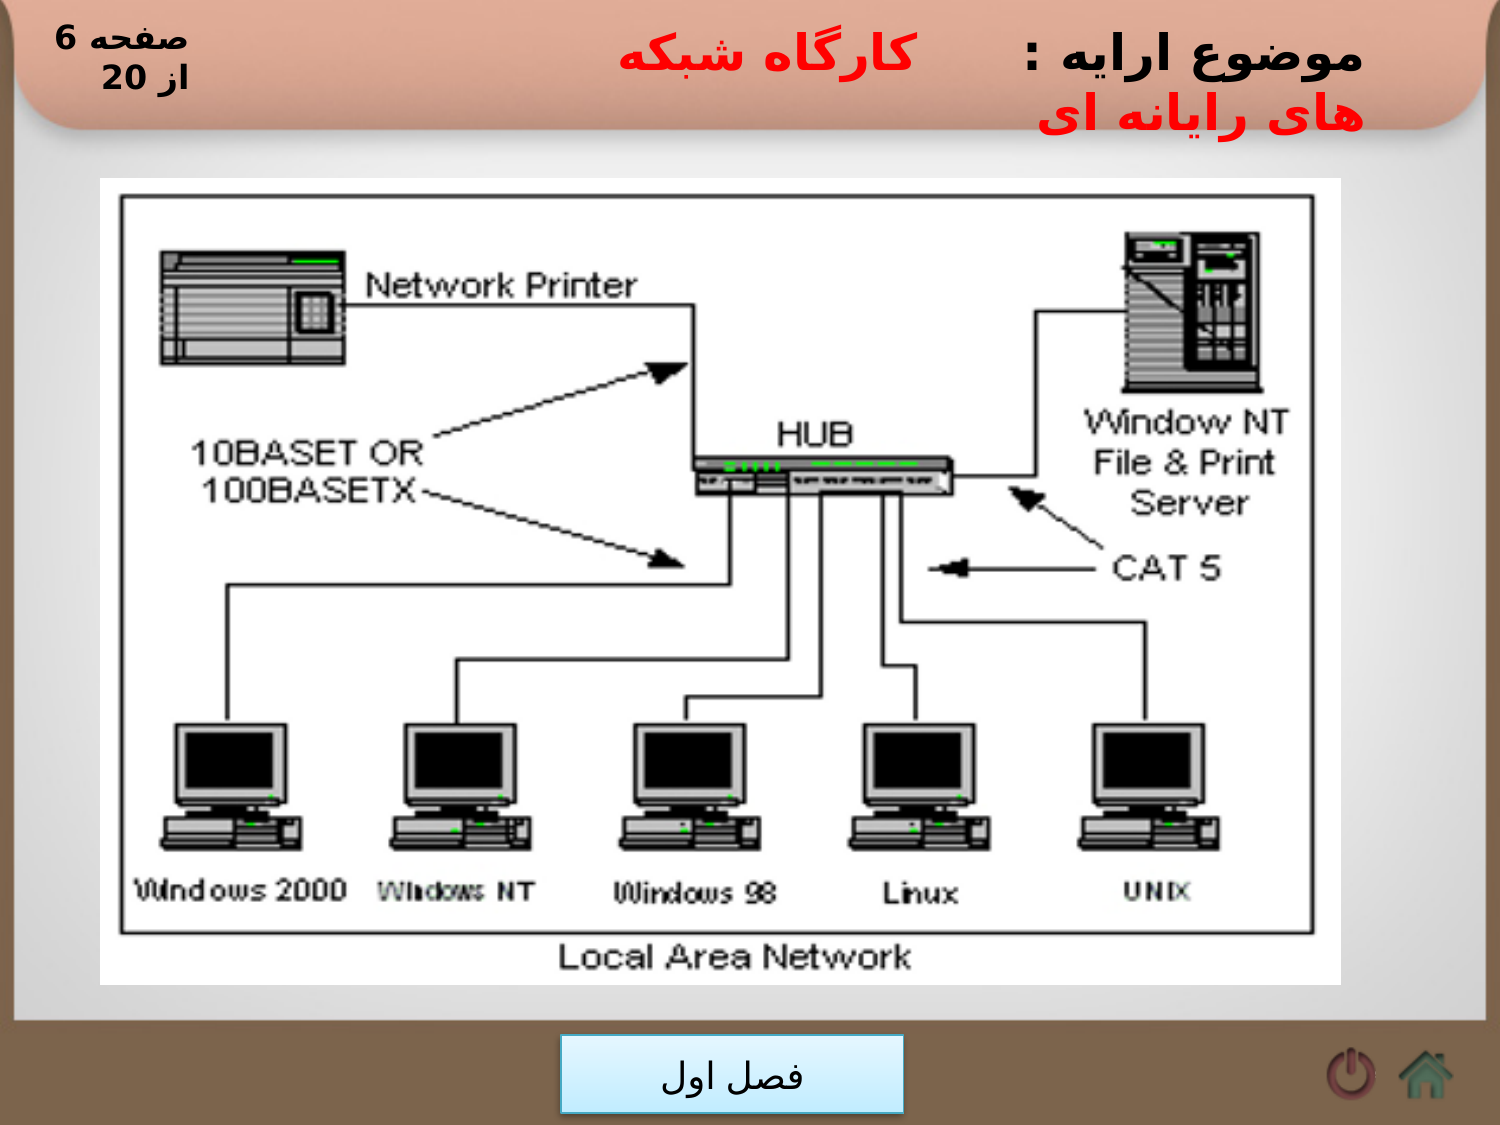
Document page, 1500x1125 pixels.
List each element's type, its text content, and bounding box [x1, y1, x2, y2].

picture [0, 0, 1500, 1125]
text_box صفحه 6 از 20 [0, 9, 205, 104]
text_box فصل اول [560, 1034, 904, 1114]
text_box موضوع ارایه : کارگاه شبکه های رایانه ای [586, 13, 1381, 149]
text_box [29, 166, 1453, 392]
